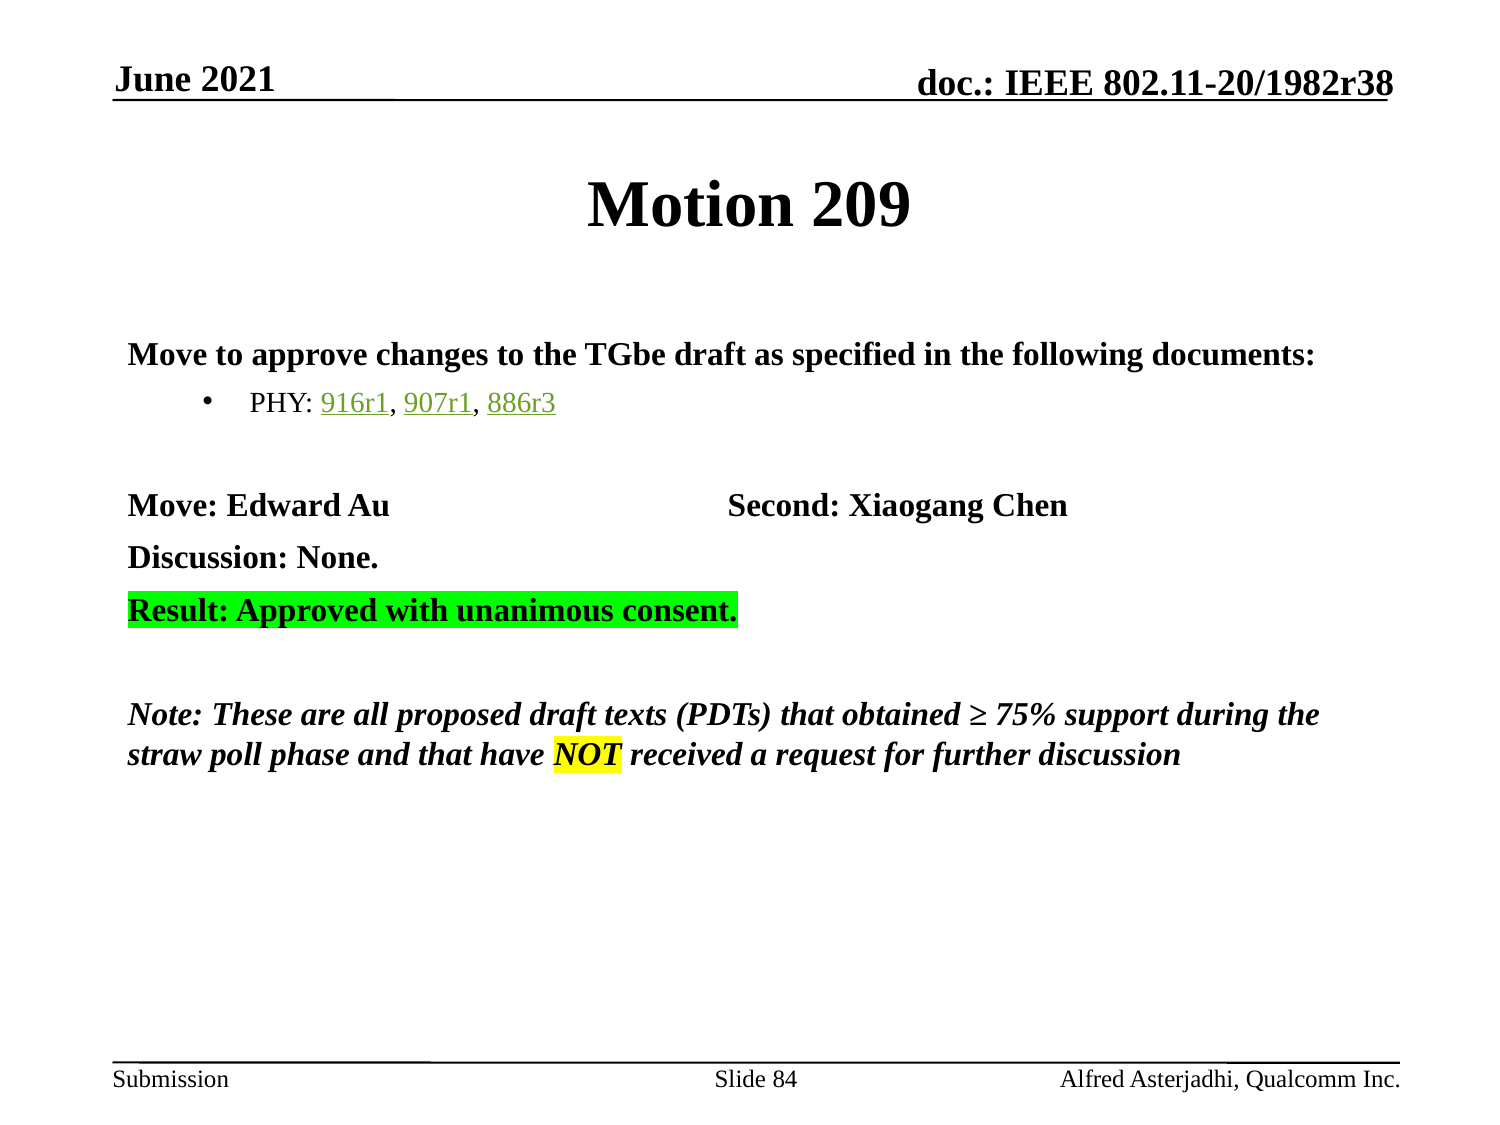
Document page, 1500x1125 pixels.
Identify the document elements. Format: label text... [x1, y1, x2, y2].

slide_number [114, 54, 423, 100]
title Motion 209 [112, 112, 1388, 288]
footer Alfred Asterjadhi, Qualcomm Inc. [878, 1061, 1402, 1093]
slide_number Slide 84 [712, 1061, 800, 1123]
list Move to approve changes to the TGbe draft as specified in the following documents: PHY: 916r1, 907r1, 886r3 Move: Edward Au Second: Xiaogang Chen Discussion: None. Result: Approved with unanimous consent. Note: These are all proposed draft texts (PDTs) that obtained ≥ 75% support during the straw poll phase and that have NOT received a request for further discussion [112, 324, 1388, 1000]
